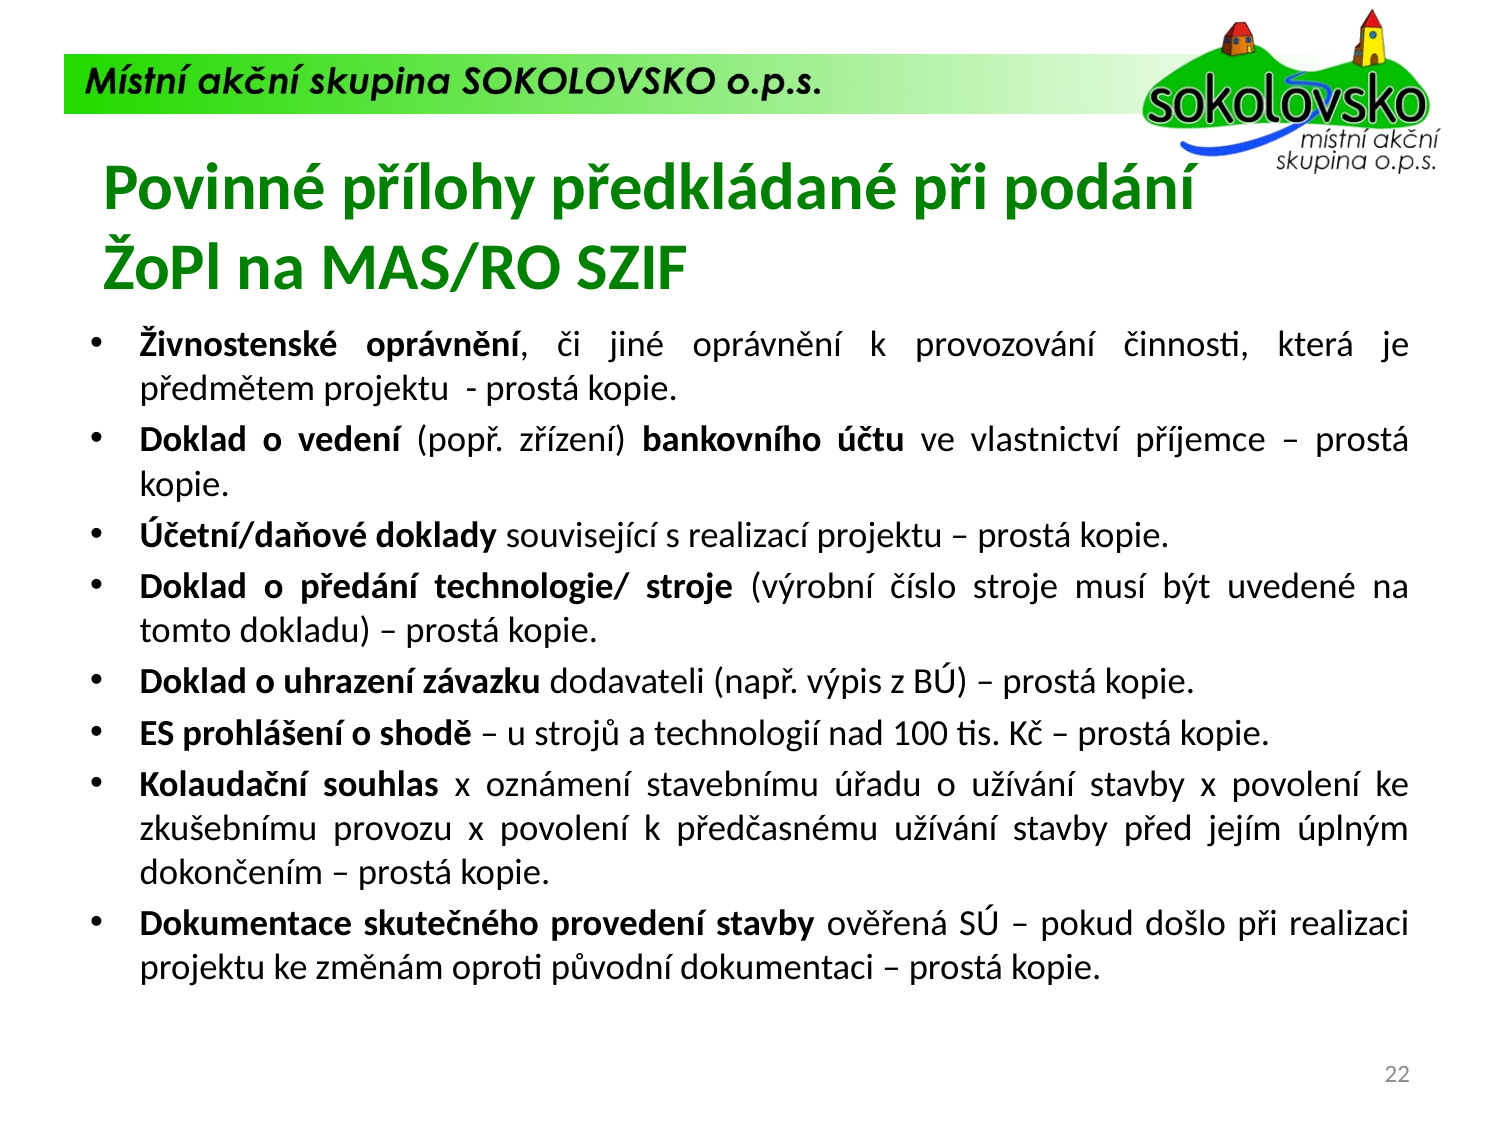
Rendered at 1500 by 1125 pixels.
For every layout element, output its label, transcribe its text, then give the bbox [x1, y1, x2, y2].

text_box Povinné přílohy předkládané při podání ŽoPl na MAS/RO SZIF [88, 135, 1317, 311]
slide_number 22 [1074, 1042, 1425, 1103]
picture [64, 0, 1455, 197]
list Živnostenské oprávnění, či jiné oprávnění k provozování činnosti, která je předmětem projektu - prostá kopie. Doklad o vedení (popř. zřízení) bankovního účtu ve vlastnictví příjemce – prostá kopie. Účetní/daňové doklady související s realizací projektu – prostá kopie. Doklad o předání technologie/ stroje (výrobní číslo stroje musí být uvedené na tomto dokladu) – prostá kopie. Doklad o uhrazení závazku dodavateli (např. výpis z BÚ) – prostá kopie. ES prohlášení o shodě – u strojů a technologií nad 100 tis. Kč – prostá kopie. Kolaudační souhlas x oznámení stavebnímu úřadu o užívání stavby x povolení ke zkušebnímu provozu x povolení k předčasnému užívání stavby před jejím úplným dokončením – prostá kopie. Dokumentace skutečného provedení stavby ověřená SÚ – pokud došlo při realizaci projektu ke změnám oproti původní dokumentaci – prostá kopie. [75, 312, 1425, 1005]
